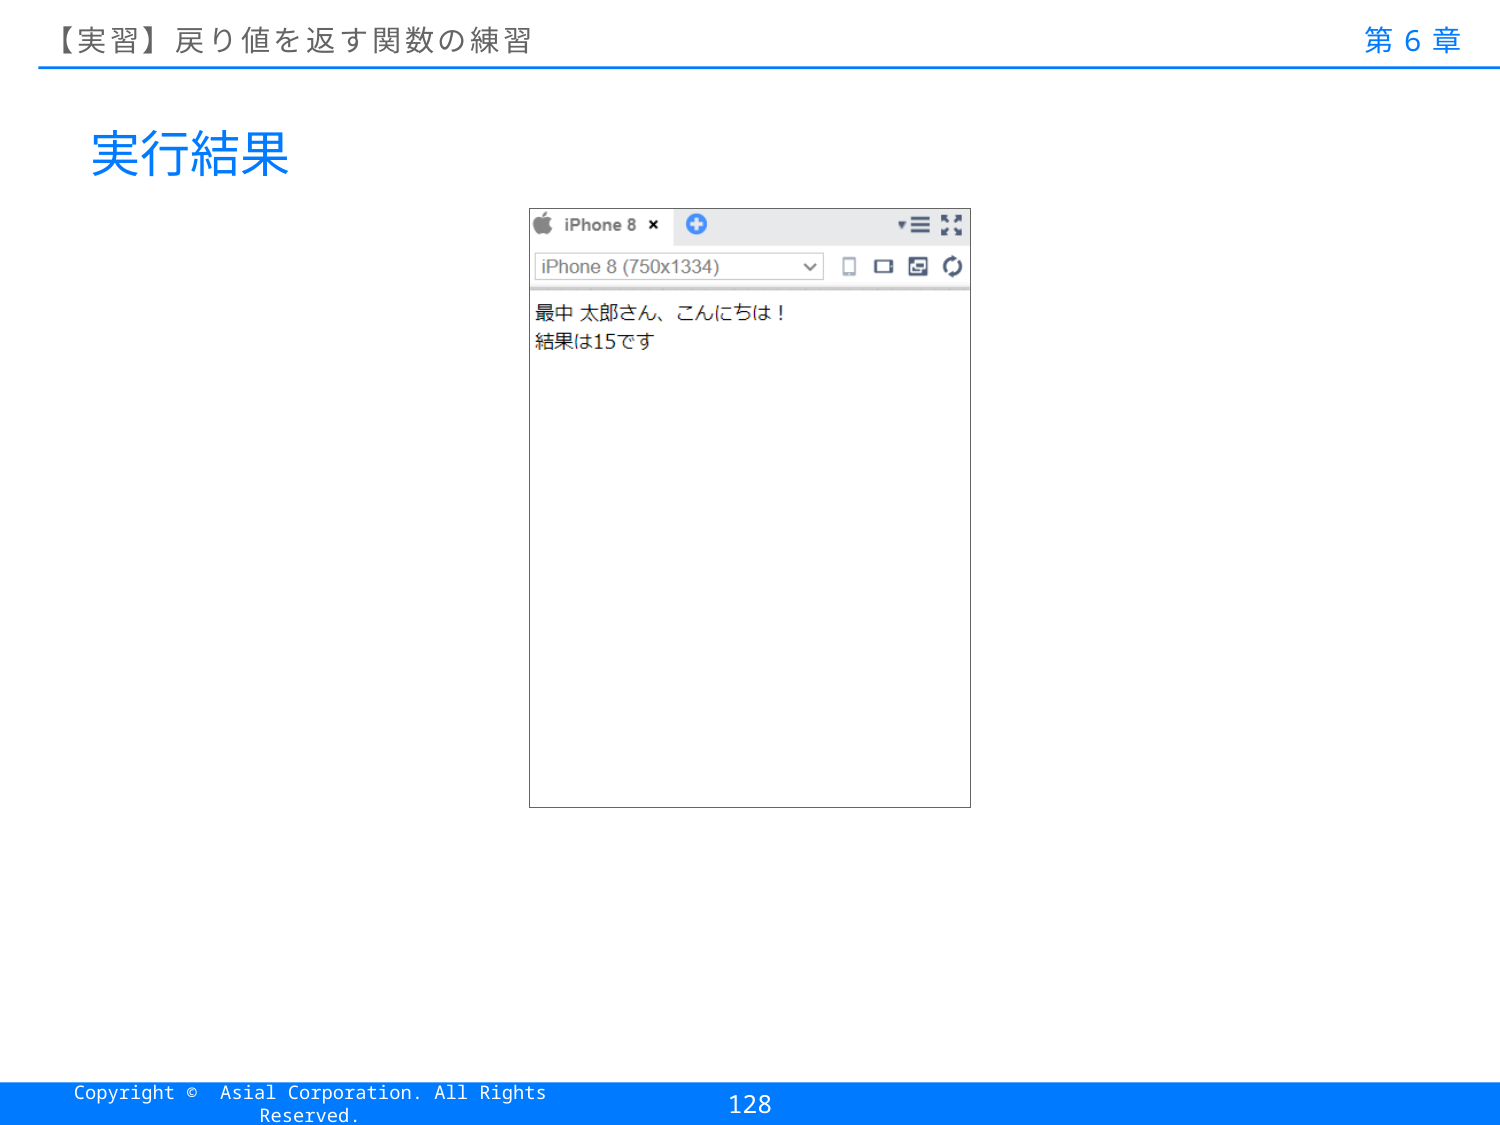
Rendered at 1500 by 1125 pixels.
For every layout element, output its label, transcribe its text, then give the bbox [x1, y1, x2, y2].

slide_number 128 [581, 1075, 919, 1125]
title 【実習】戻り値を返す関数の練習 [29, 7, 702, 72]
list 第6章 [702, 7, 1477, 72]
list 実行結果 [75, 84, 1425, 988]
picture [529, 207, 971, 808]
